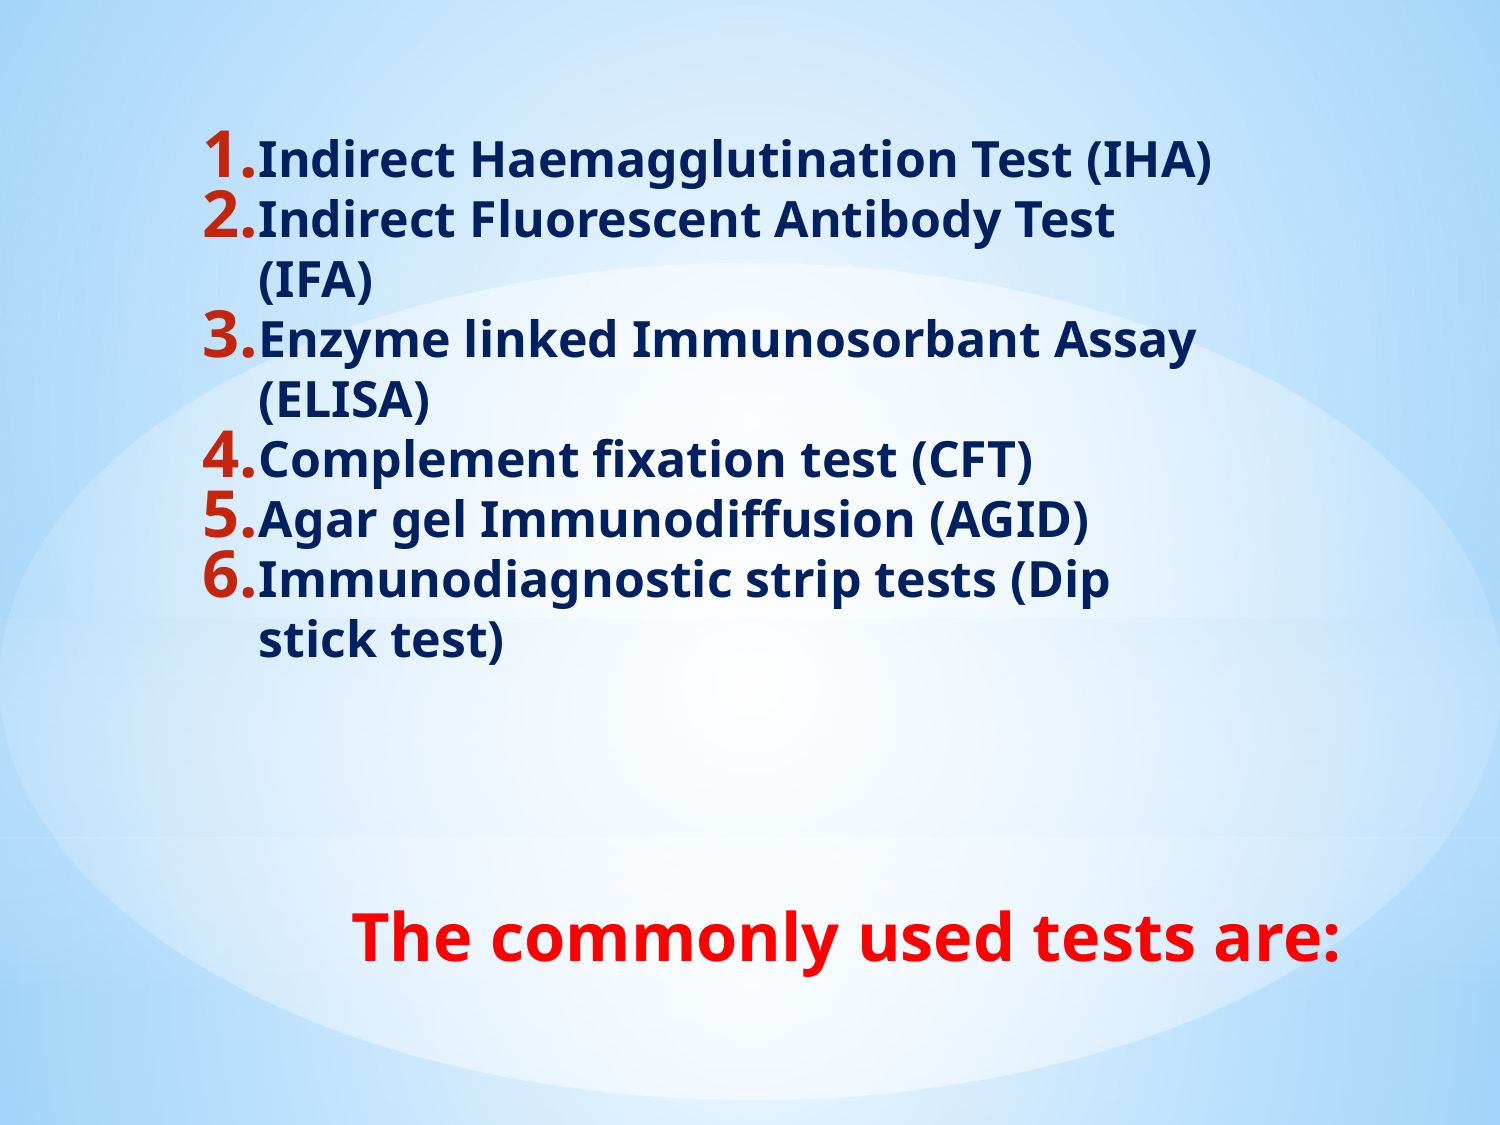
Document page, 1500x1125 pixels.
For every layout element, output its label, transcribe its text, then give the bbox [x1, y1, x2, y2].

title The commonly used tests are: [312, 887, 1381, 993]
list Indirect Haemagglutination Test (IHA) Indirect Fluorescent Antibody Test (IFA) Enzyme linked Immunosorbant Assay (ELISA) Complement fixation test (CFT) Agar gel Immunodiffusion (AGID) Immunodiagnostic strip tests (Dip stick test) [187, 120, 1238, 690]
